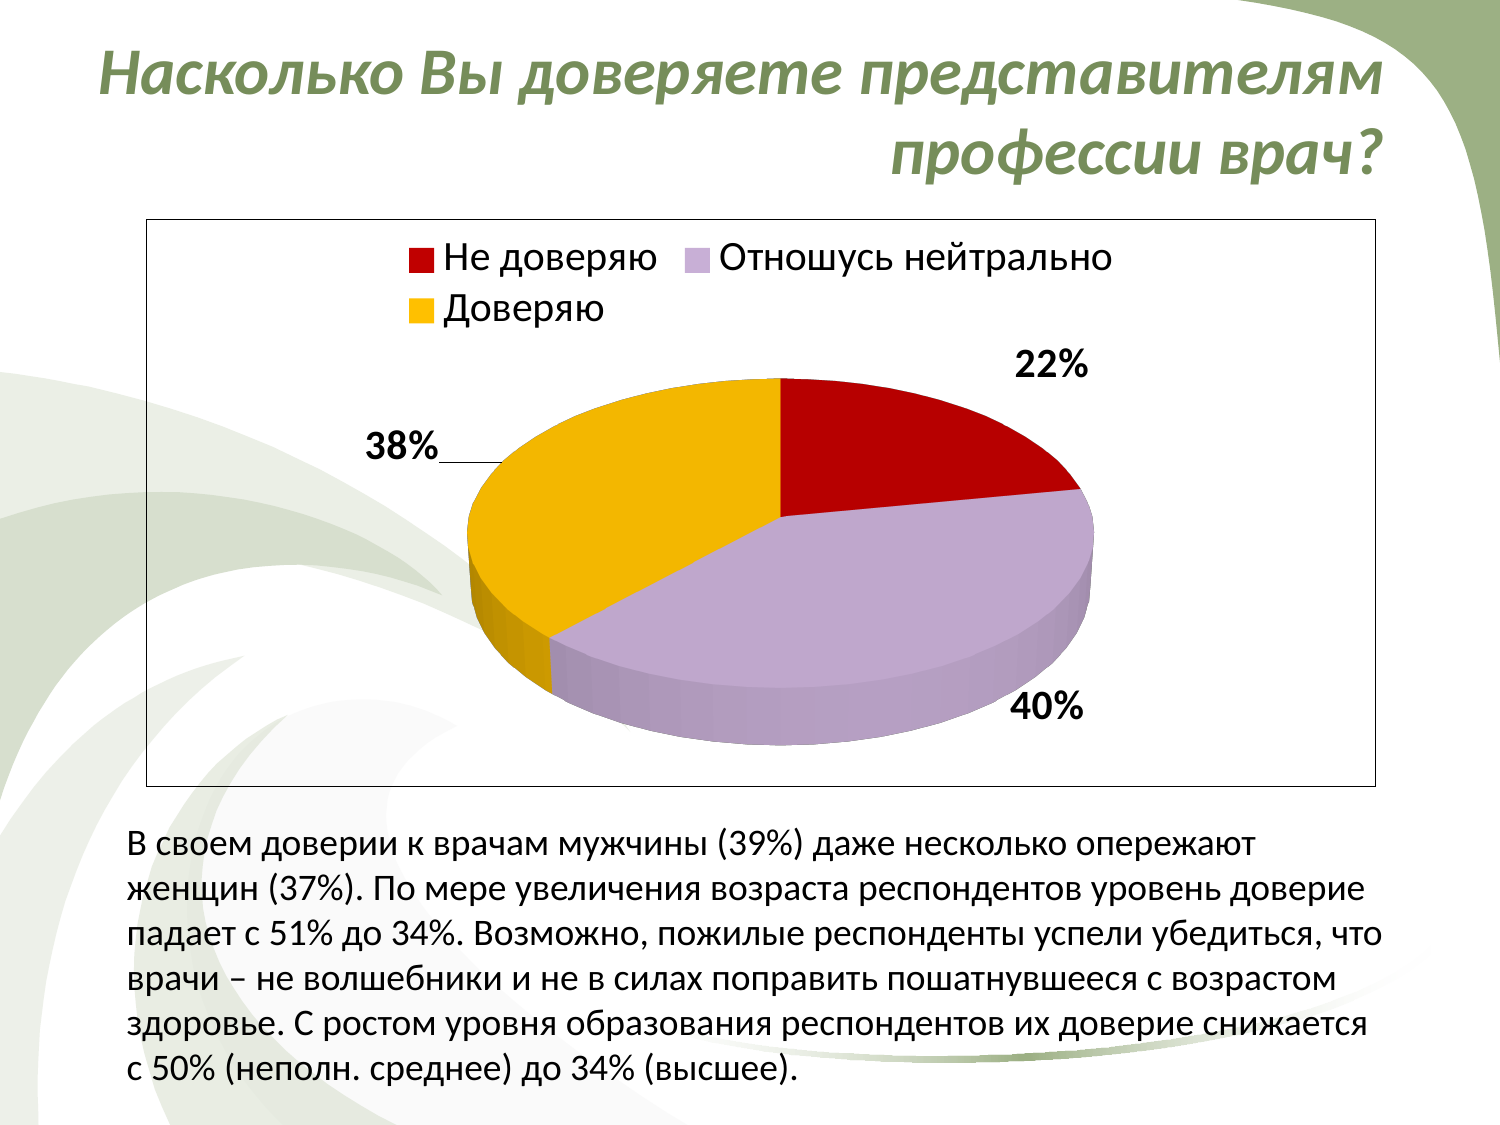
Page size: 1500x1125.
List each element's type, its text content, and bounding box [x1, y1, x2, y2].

title Насколько Вы доверяете представителям профессии врач? [41, 19, 1400, 196]
text_box В своем доверии к врачам мужчины (39%) даже несколько опережают женщин (37%). По мере увеличения возраста респондентов уровень доверие падает с 51% до 34%. Возможно, пожилые респонденты успели убедиться, что врачи – не волшебники и не в силах поправить пошатнувшееся с возрастом здоровье. С ростом уровня образования респондентов их доверие снижается с 50% (неполн. среднее) до 34% (высшее). [111, 810, 1400, 1096]
chart [145, 219, 1377, 788]
